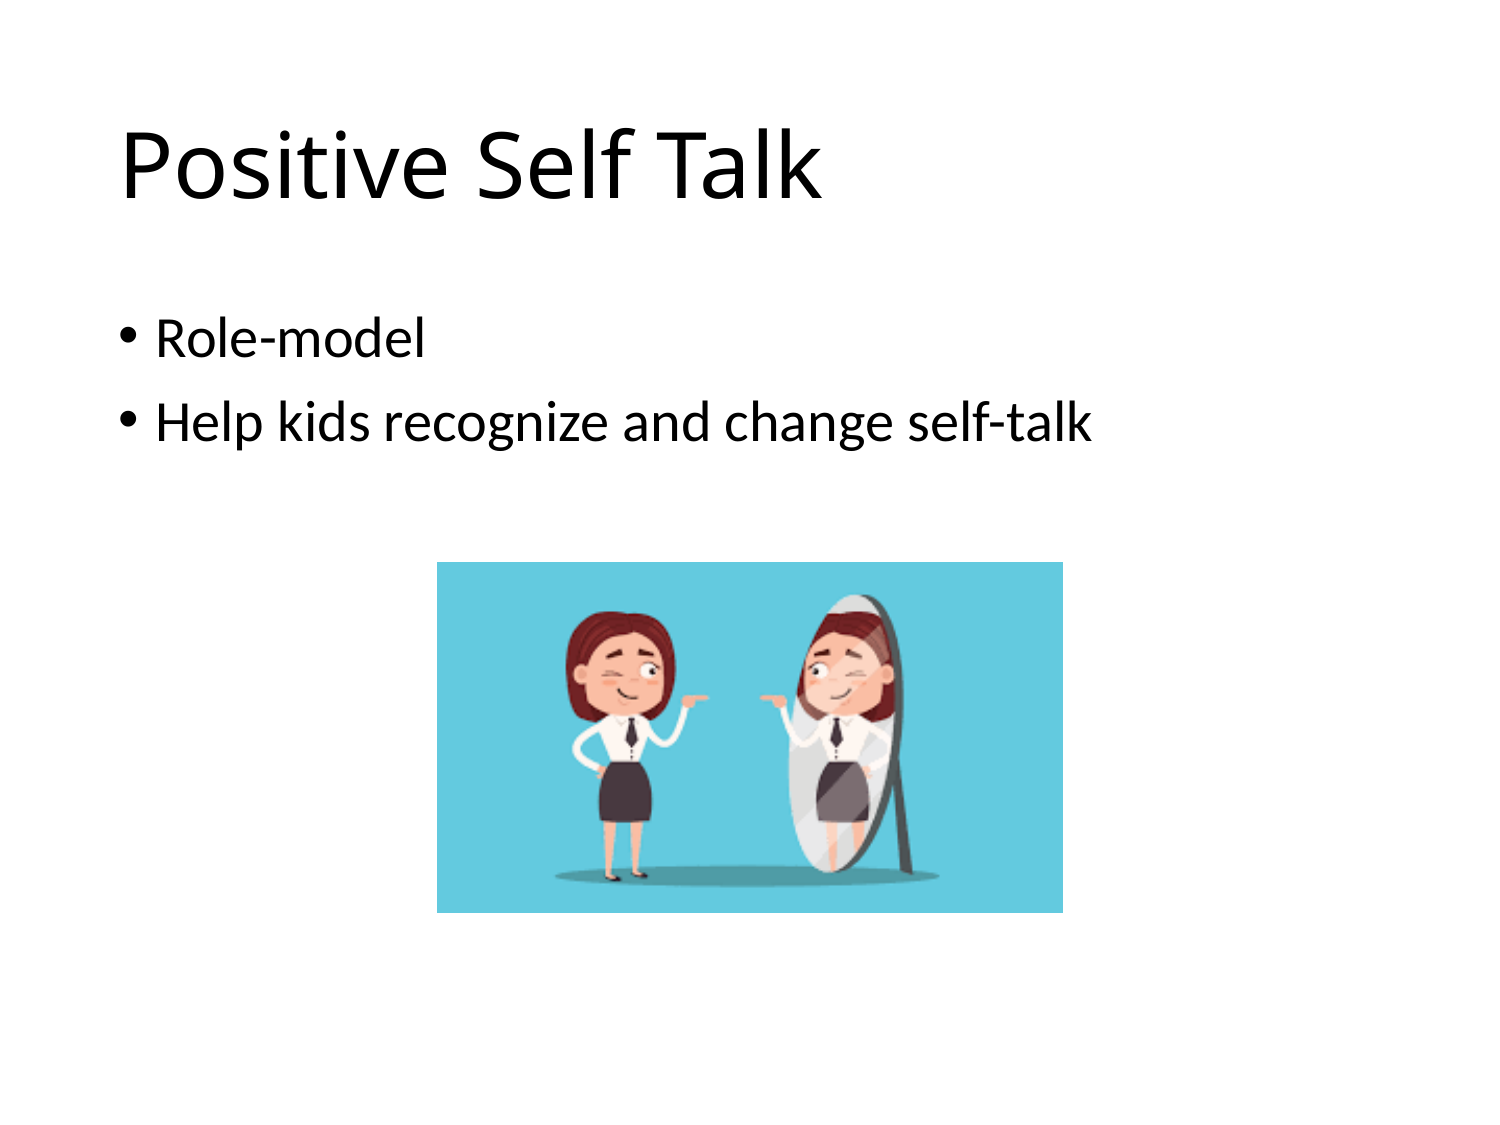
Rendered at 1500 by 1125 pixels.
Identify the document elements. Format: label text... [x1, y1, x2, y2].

picture [437, 562, 1063, 913]
list Role-model Help kids recognize and change self-talk [103, 299, 1397, 1014]
title Positive Self Talk [103, 59, 1397, 278]
